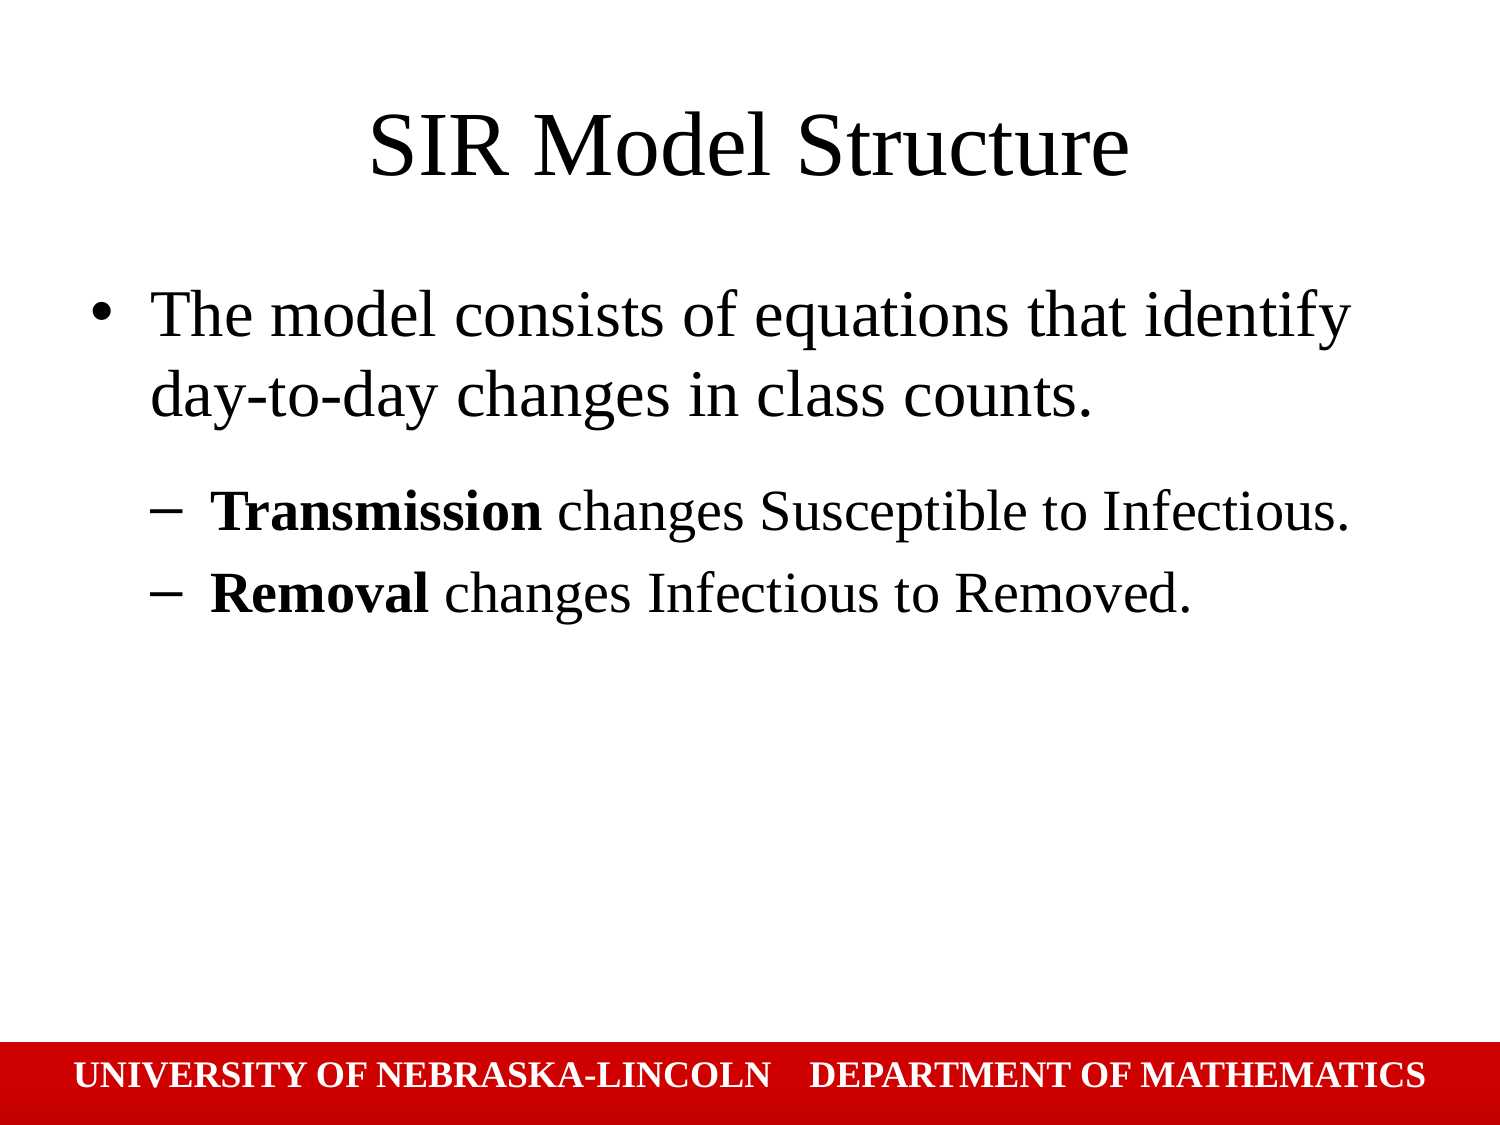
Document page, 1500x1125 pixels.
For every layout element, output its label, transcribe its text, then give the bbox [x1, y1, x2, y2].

title SIR Model Structure [75, 45, 1425, 233]
